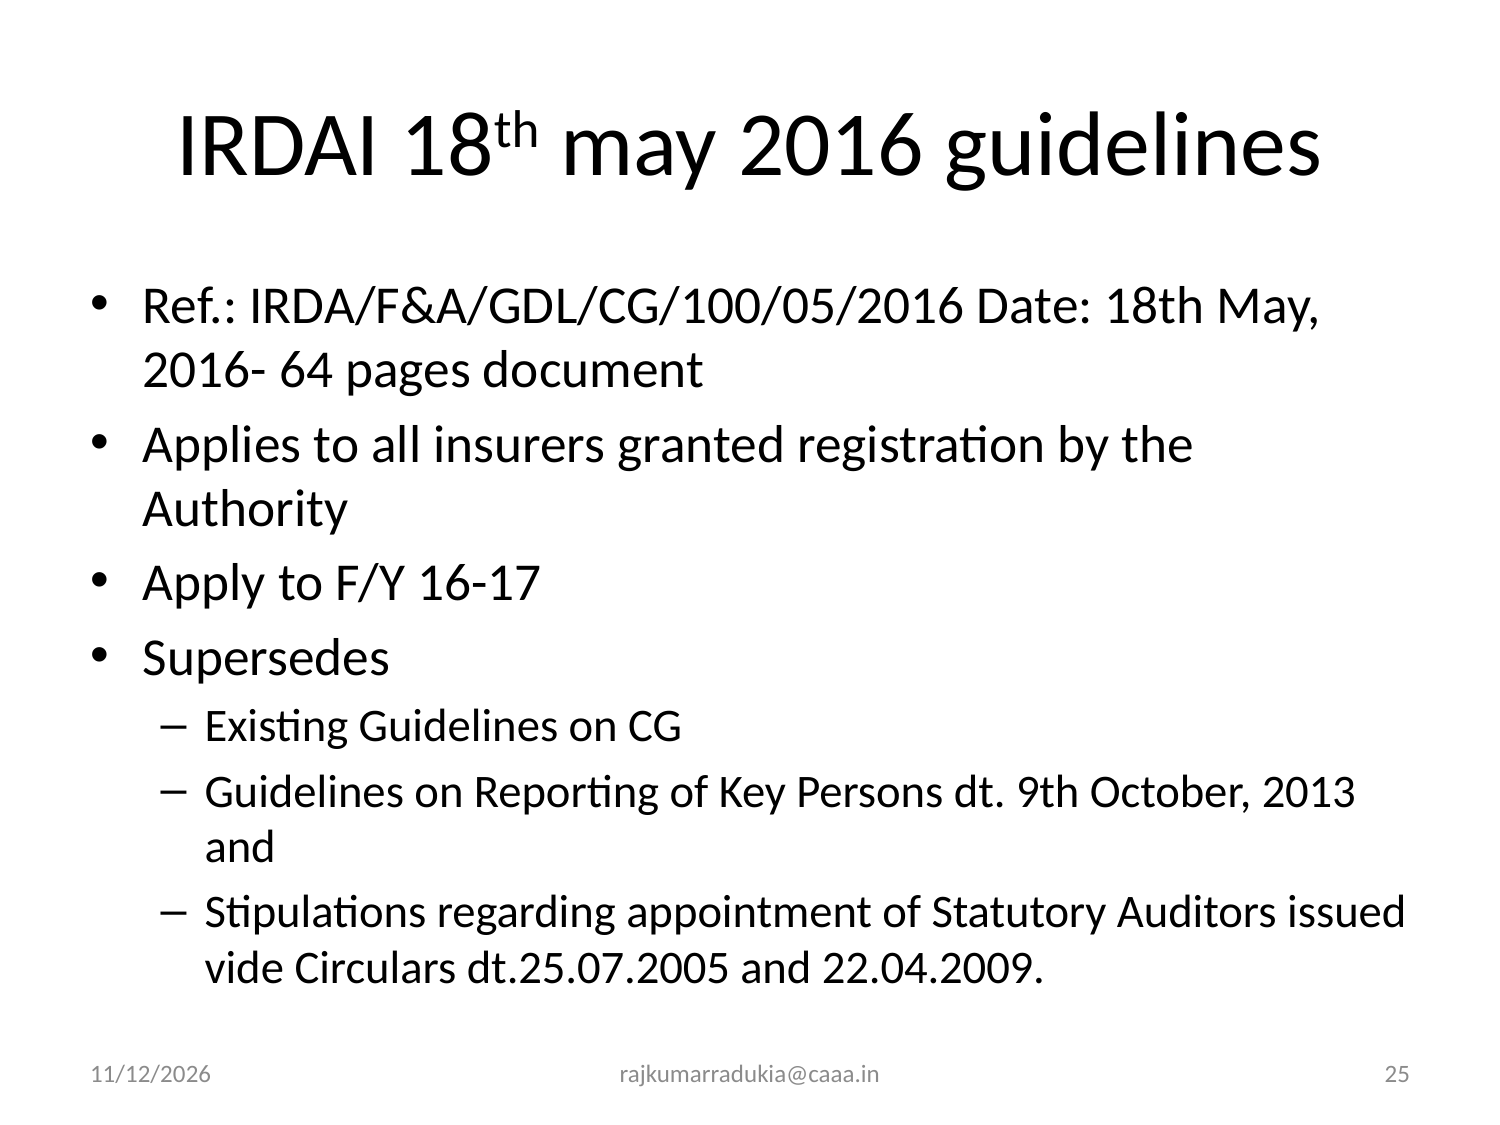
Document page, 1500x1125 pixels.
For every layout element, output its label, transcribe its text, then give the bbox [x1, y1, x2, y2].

title IRDAI 18th may 2016 guidelines [75, 45, 1425, 233]
slide_number 25 [1074, 1042, 1425, 1103]
list Ref.: IRDA/F&A/GDL/CG/100/05/2016 Date: 18th May, 2016- 64 pages document Applies to all insurers granted registration by the Authority Apply to F/Y 16-17 Supersedes Existing Guidelines on CG Guidelines on Reporting of Key Persons dt. 9th October, 2013 and Stipulations regarding appointment of Statutory Auditors issued vide Circulars dt.25.07.2005 and 22.04.2009. [75, 262, 1425, 1005]
footer rajkumarradukia@caaa.in [512, 1042, 988, 1103]
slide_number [75, 1042, 425, 1103]
